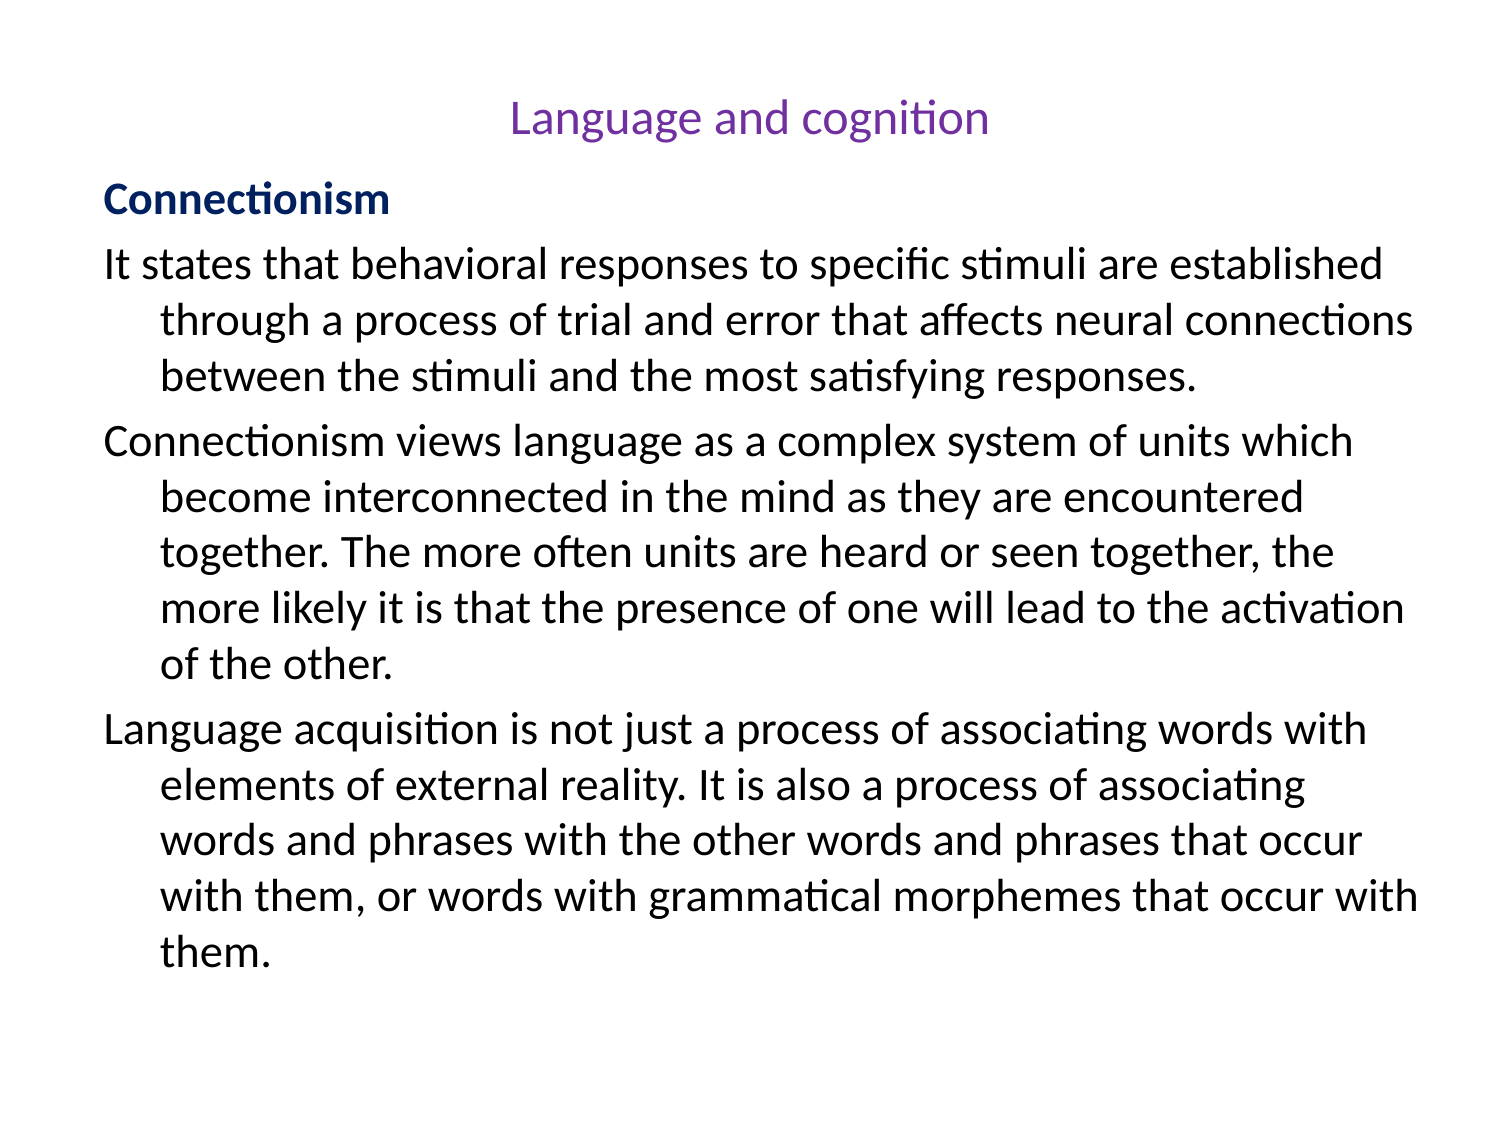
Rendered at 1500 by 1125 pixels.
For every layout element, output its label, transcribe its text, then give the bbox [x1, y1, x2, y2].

title Language and cognition [75, 45, 1425, 185]
list Connectionism It states that behavioral responses to specific stimuli are established through a process of trial and error that affects neural connections between the stimuli and the most satisfying responses. Connectionism views language as a complex system of units which become interconnected in the mind as they are encountered together. The more often units are heard or seen together, the more likely it is that the presence of one will lead to the activation of the other. Language acquisition is not just a process of associating words with elements of external reality. It is also a process of associating words and phrases with the other words and phrases that occur with them, or words with grammatical morphemes that occur with them. [88, 160, 1439, 1000]
